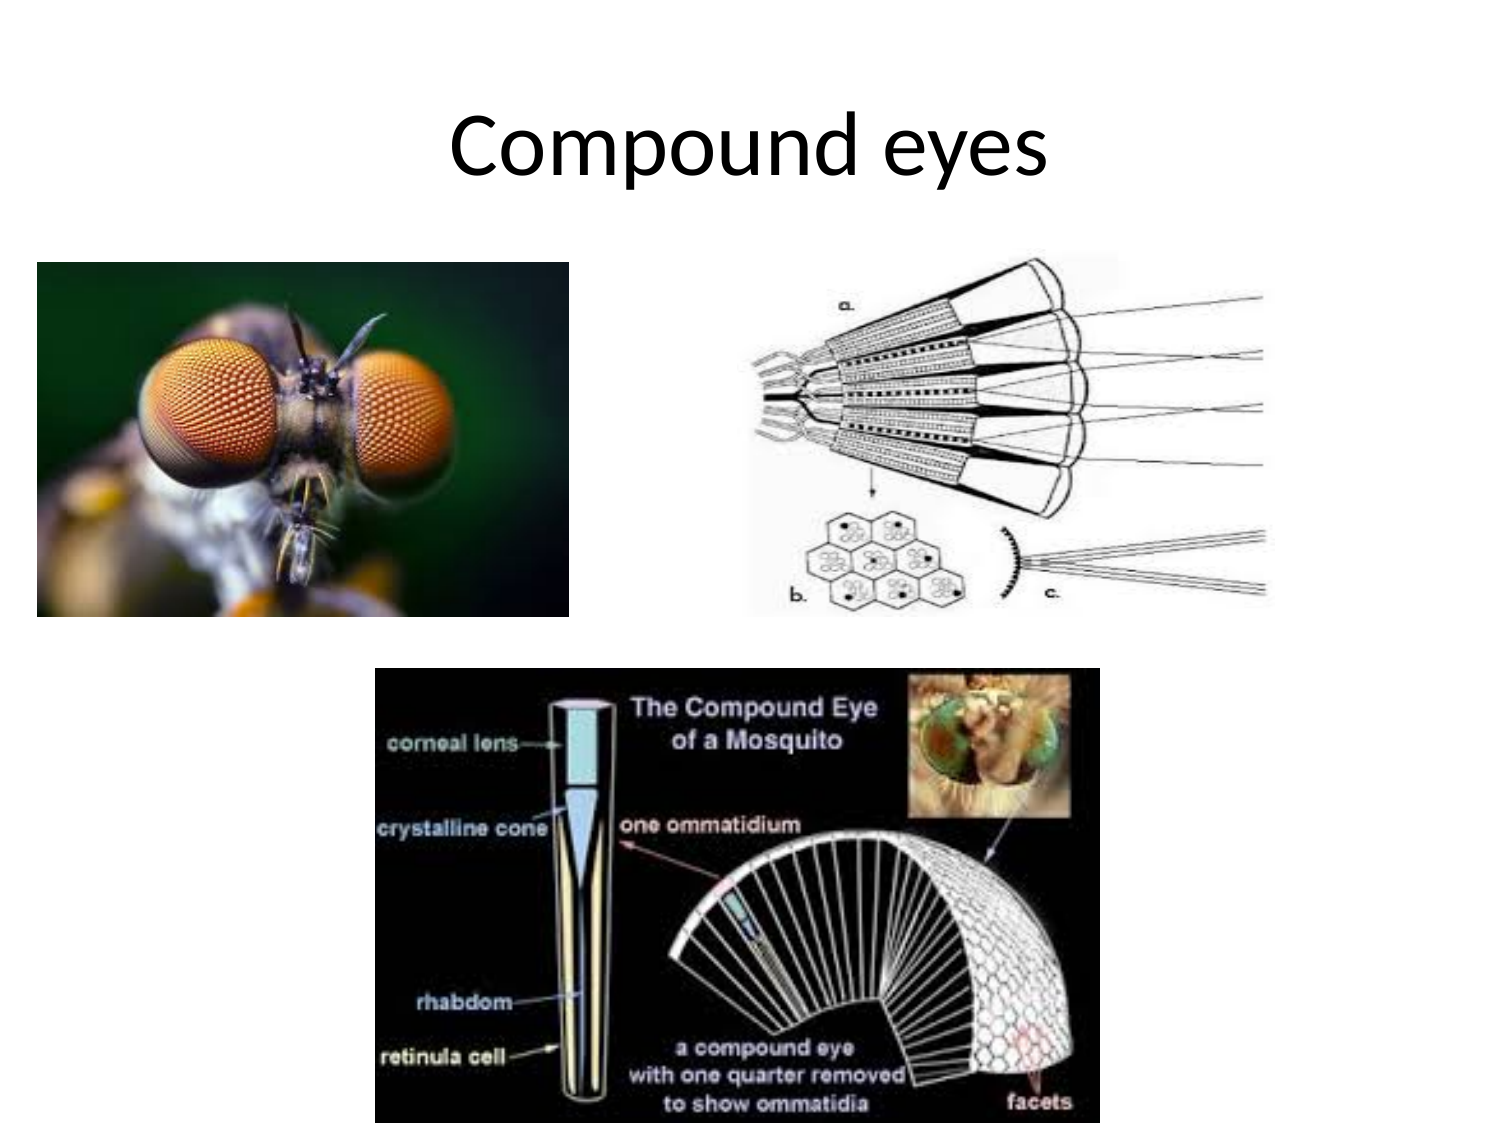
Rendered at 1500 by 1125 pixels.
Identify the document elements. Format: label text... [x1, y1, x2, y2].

picture [374, 668, 1101, 1124]
title Compound eyes [75, 45, 1425, 233]
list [36, 262, 569, 617]
picture [737, 248, 1276, 617]
